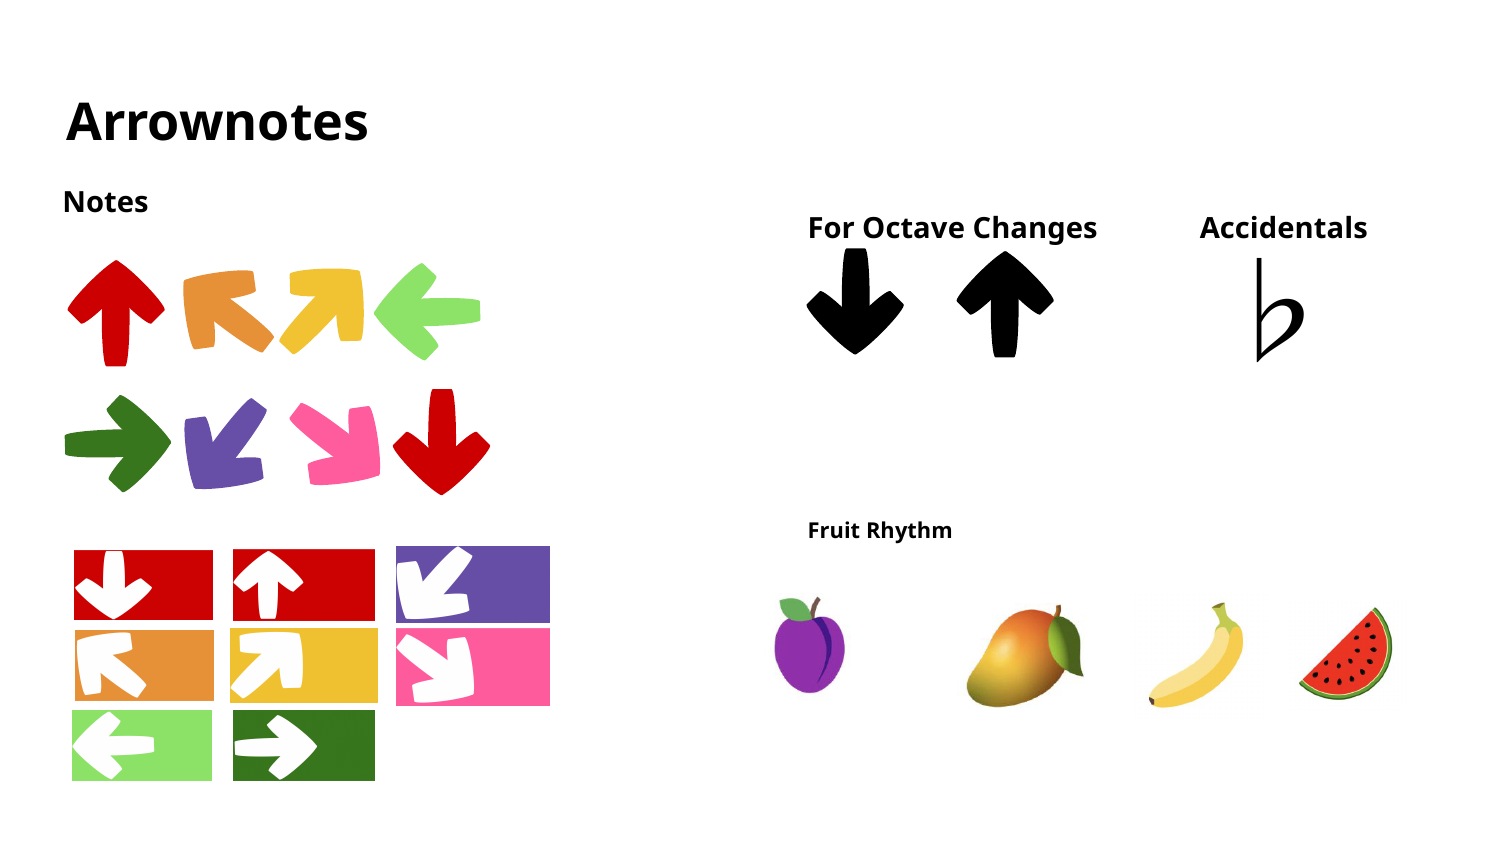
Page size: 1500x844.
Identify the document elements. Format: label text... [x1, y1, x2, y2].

text_box Notes [47, 163, 704, 724]
picture [396, 628, 551, 706]
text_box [180, 267, 272, 357]
picture [944, 579, 1099, 719]
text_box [64, 257, 169, 367]
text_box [389, 388, 494, 499]
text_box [286, 399, 384, 489]
text_box Accidentals [1184, 188, 1500, 750]
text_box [370, 259, 481, 364]
picture [1210, 251, 1332, 373]
picture [74, 630, 214, 701]
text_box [64, 391, 175, 496]
title Arrownotes [51, 72, 1449, 167]
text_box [181, 395, 271, 493]
picture [230, 628, 378, 703]
list For Octave Changes [792, 189, 1184, 408]
picture [742, 570, 882, 712]
picture [73, 549, 213, 620]
picture [396, 546, 551, 624]
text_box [953, 248, 1058, 358]
picture [1129, 588, 1269, 719]
picture [232, 709, 376, 782]
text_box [803, 248, 908, 358]
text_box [275, 266, 365, 358]
picture [1286, 598, 1407, 710]
list Fruit Rhythm [792, 497, 1449, 558]
picture [232, 549, 376, 621]
picture [72, 710, 212, 781]
